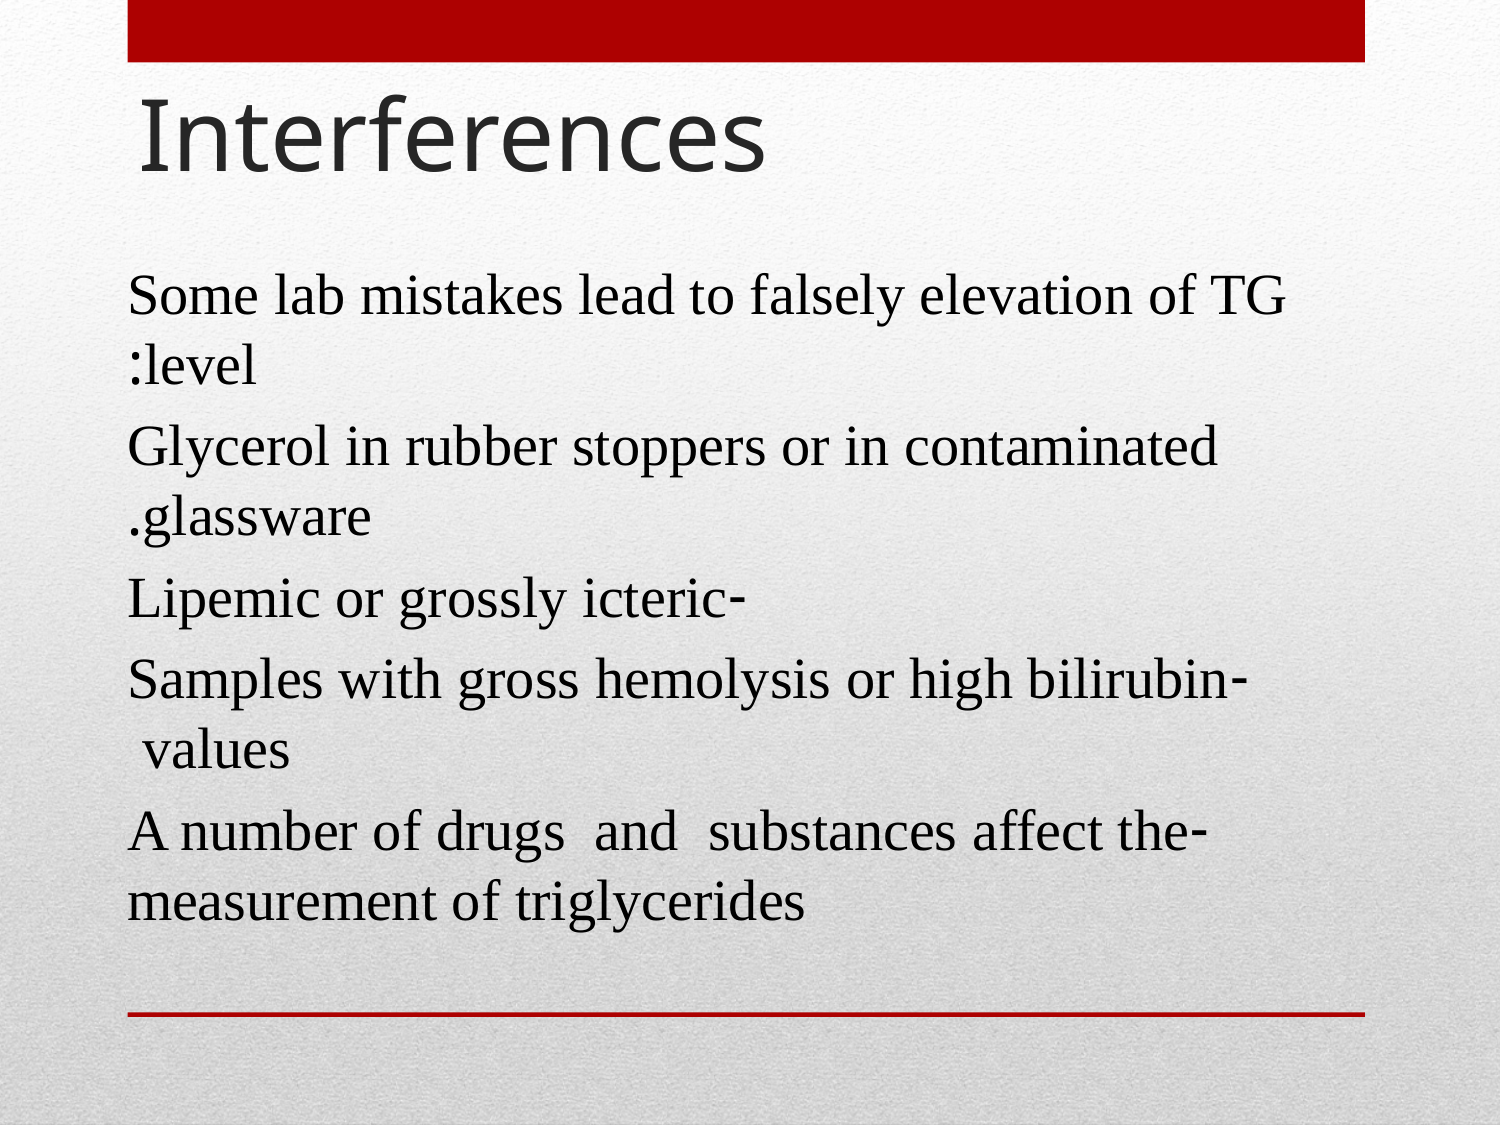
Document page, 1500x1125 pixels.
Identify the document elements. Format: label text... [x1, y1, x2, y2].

list Some lab mistakes lead to falsely elevation of TG level: Glycerol in rubber stoppers or in contaminated glassware. -Lipemic or grossly icteric -Samples with gross hemolysis or high bilirubin values -A number of drugs and substances affect the measurement of triglycerides [112, 226, 1350, 1125]
title Interferences [123, 0, 1237, 199]
